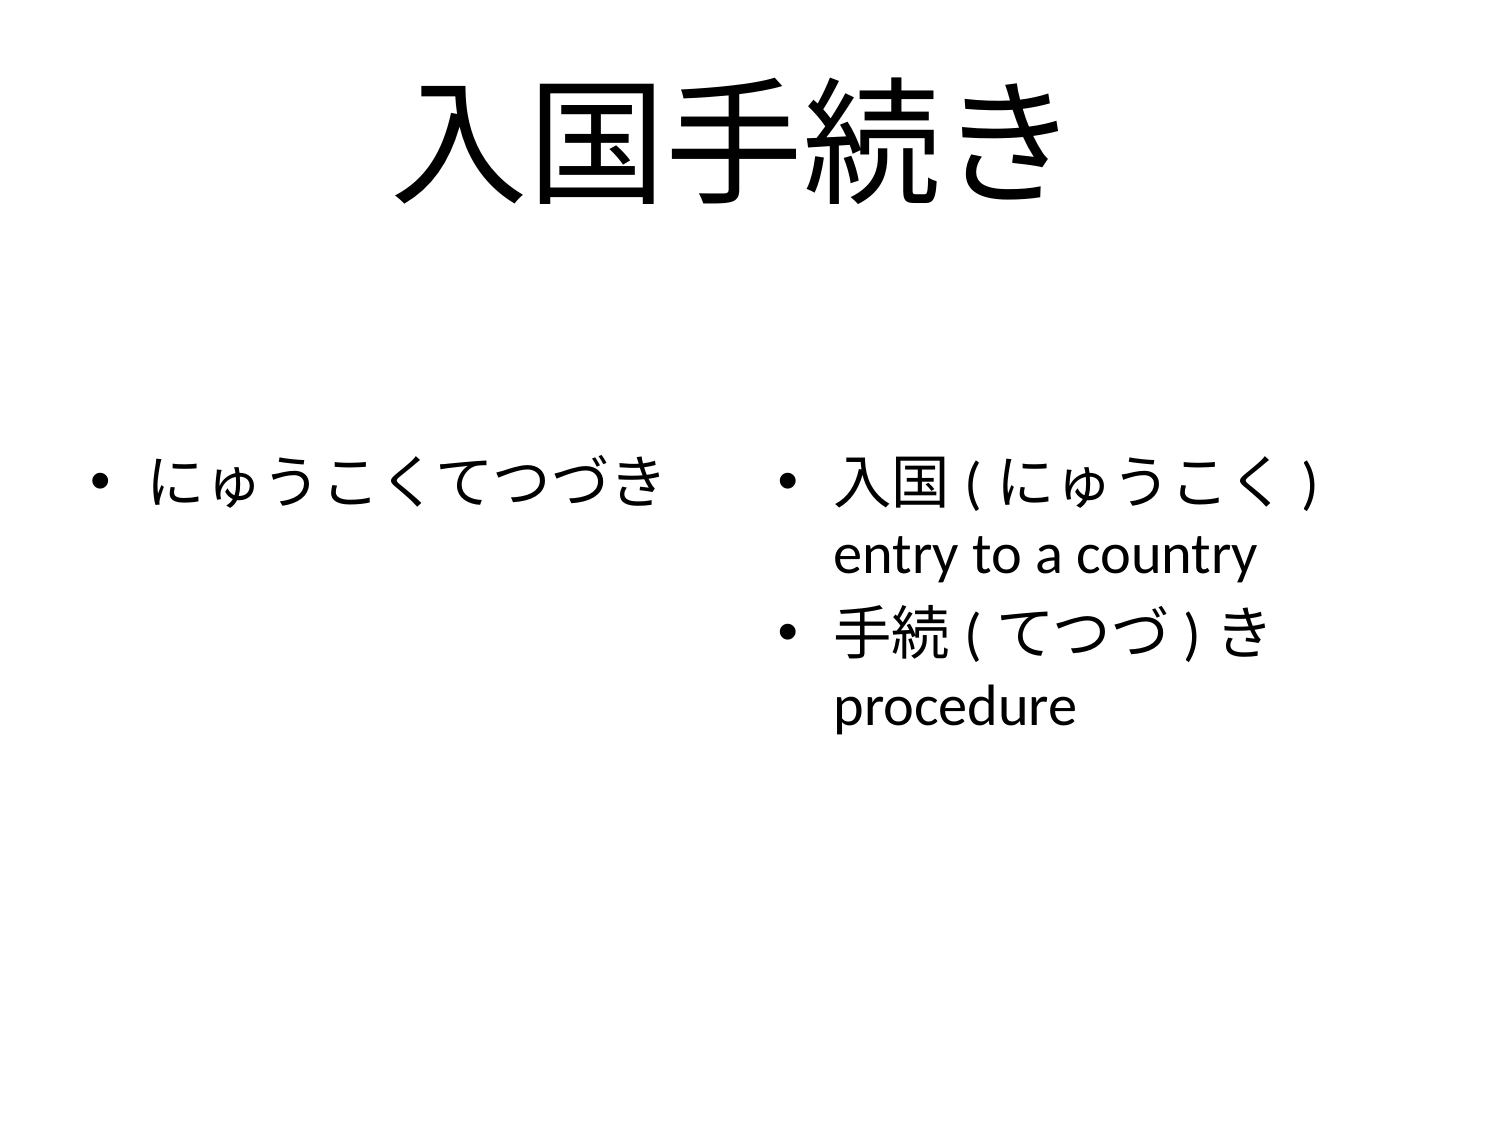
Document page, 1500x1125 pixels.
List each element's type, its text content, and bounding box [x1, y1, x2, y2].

list にゅうこくてつづき [74, 437, 738, 1006]
list 入国(にゅうこく) entry to a country 手続(てつづ)き procedure [762, 437, 1426, 1006]
title 入国手続き [74, 44, 1426, 233]
